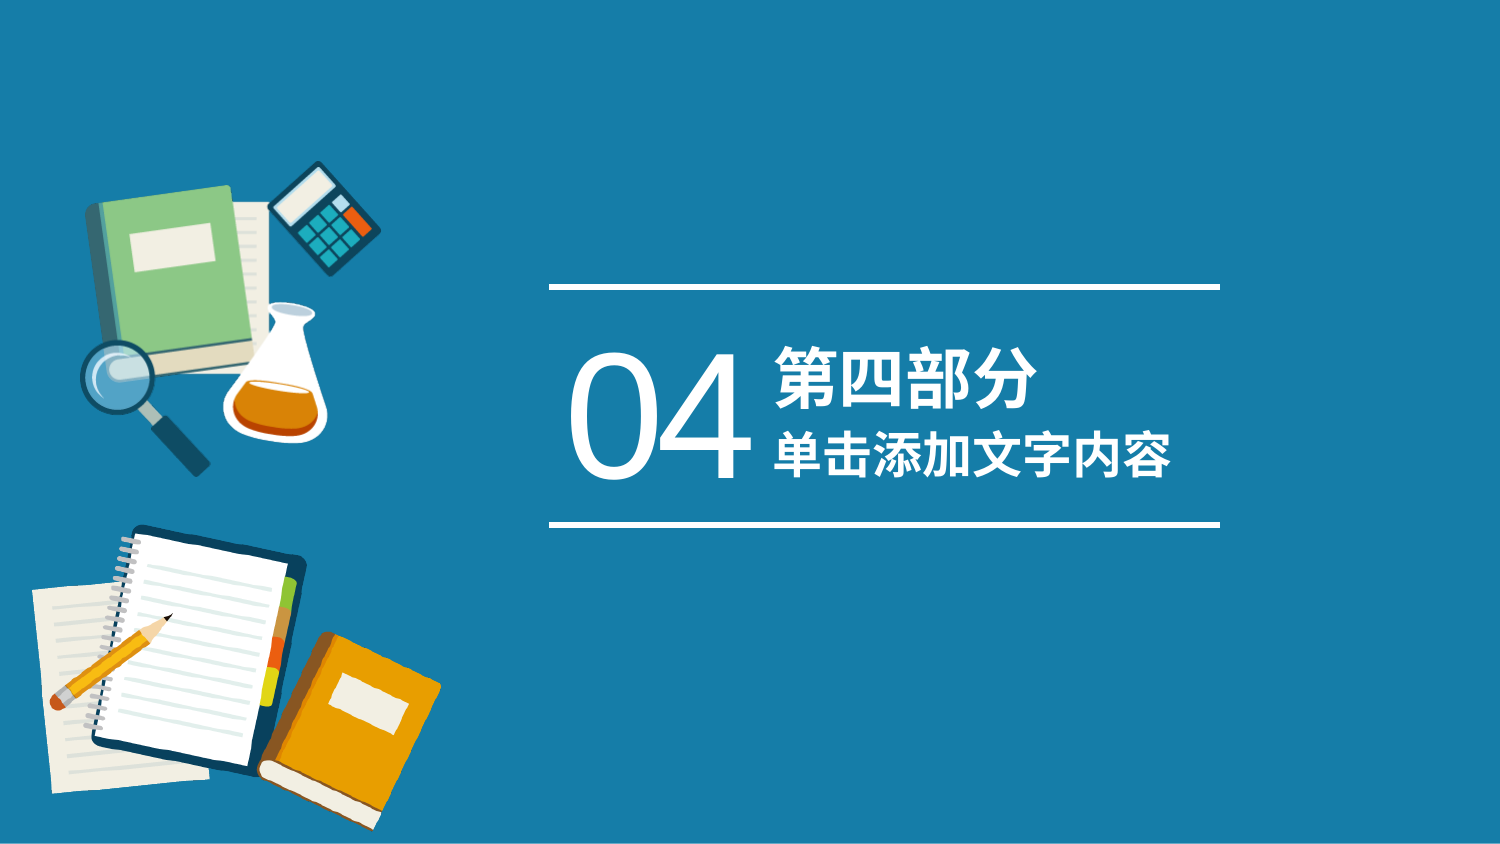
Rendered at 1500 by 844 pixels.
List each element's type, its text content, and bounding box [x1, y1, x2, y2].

text_box 第四部分 单击添加文字内容 [772, 288, 1196, 524]
picture [32, 524, 441, 832]
text_box [0, 0, 1500, 844]
text_box 04 [548, 316, 772, 497]
picture [80, 161, 382, 477]
